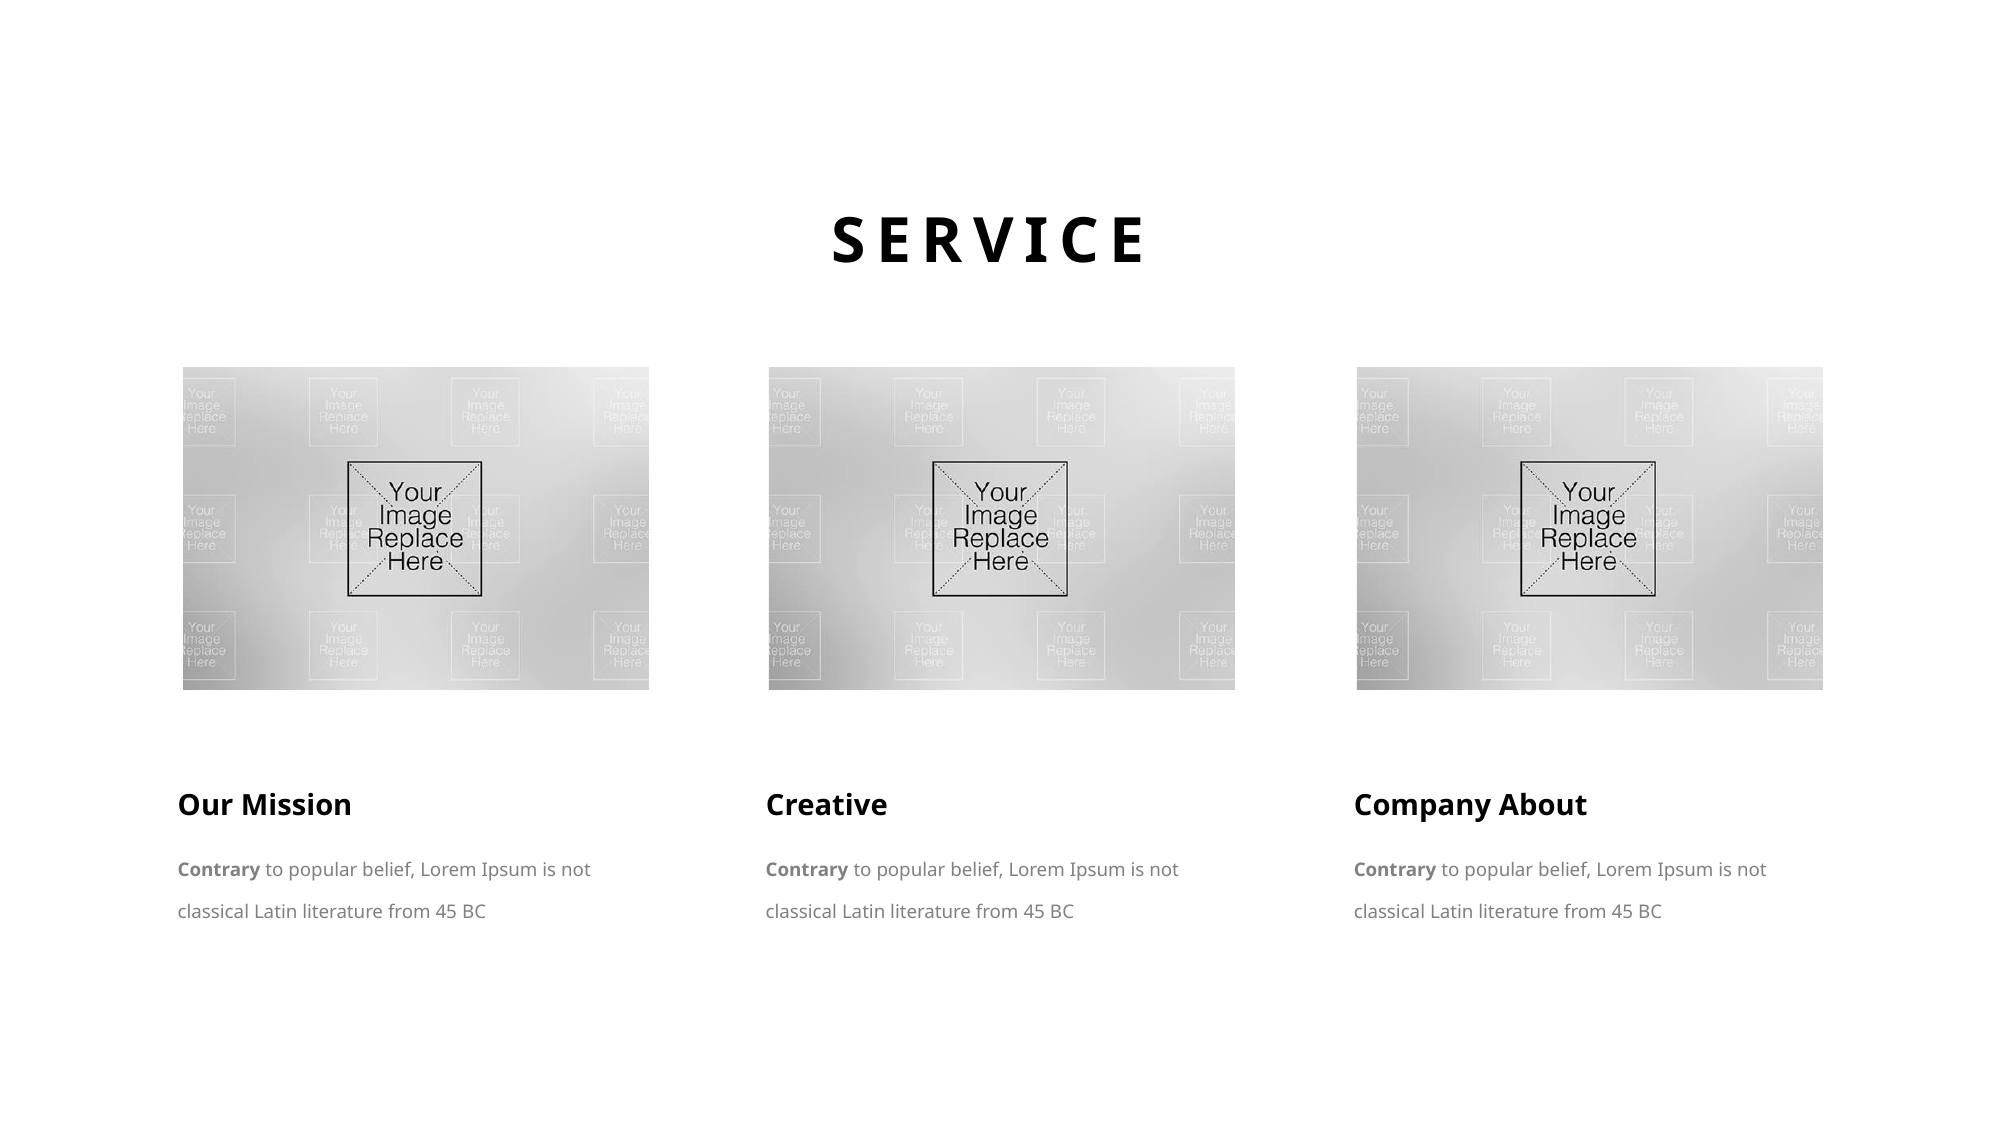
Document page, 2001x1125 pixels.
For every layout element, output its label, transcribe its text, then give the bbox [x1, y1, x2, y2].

picture [768, 367, 1235, 690]
picture [182, 367, 649, 690]
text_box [750, 779, 1215, 925]
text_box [162, 779, 627, 925]
picture [1356, 367, 1823, 690]
text_box SERVICE [817, 192, 1300, 282]
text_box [1338, 779, 1803, 925]
